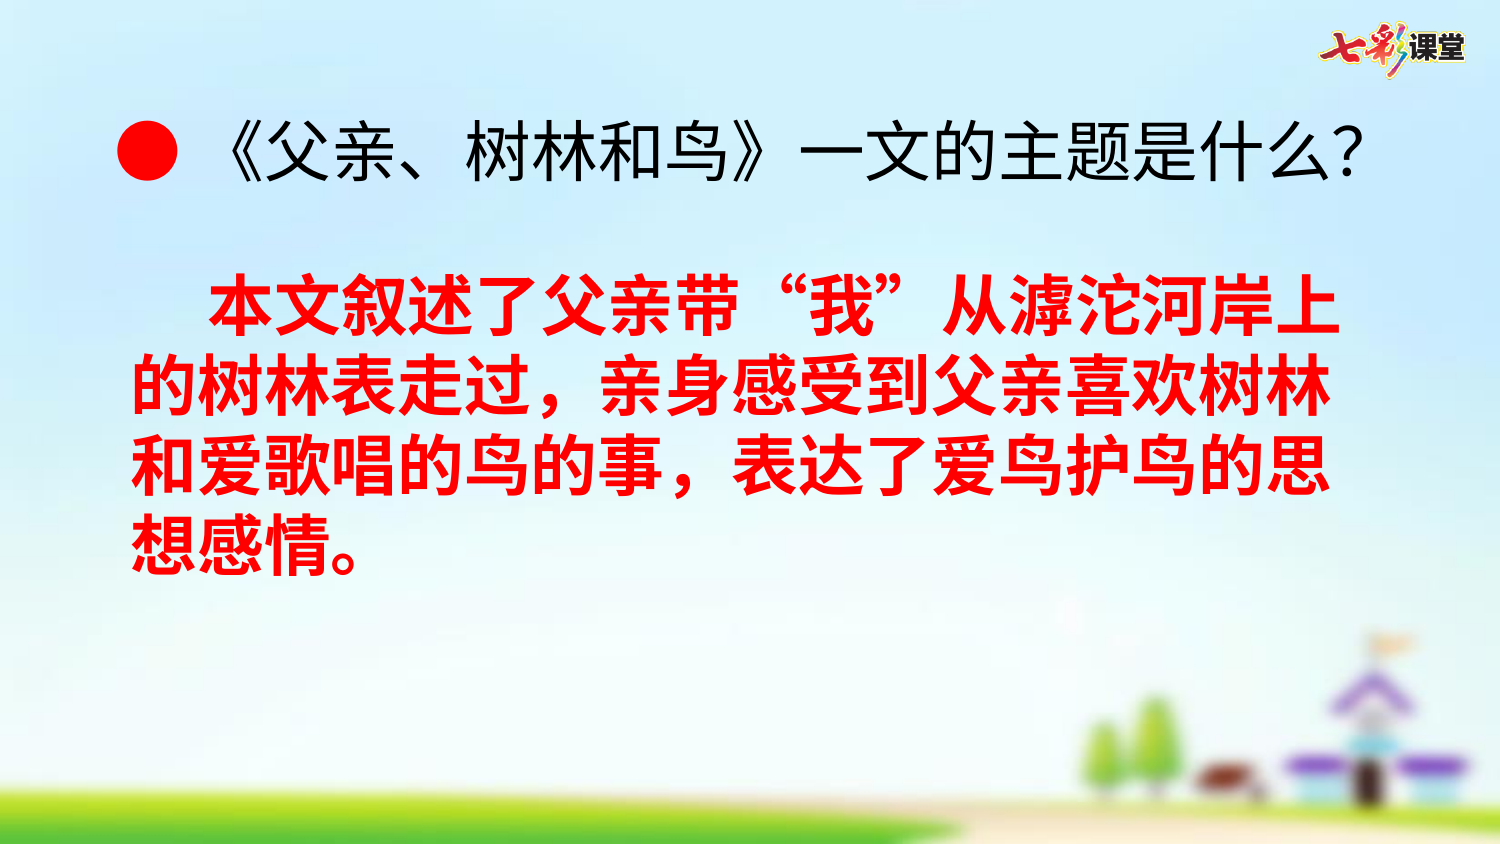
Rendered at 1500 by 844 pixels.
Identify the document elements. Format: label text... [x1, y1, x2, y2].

text_box 本文叙述了父亲带“我”从滹沱河岸上的树林表走过，亲身感受到父亲喜欢树林和爱歌唱的鸟的事，表达了爱鸟护鸟的思想感情。 [115, 256, 1400, 591]
text_box ●《父亲、树林和鸟》一文的主题是什么？ [100, 102, 1392, 198]
picture [0, 0, 1500, 844]
